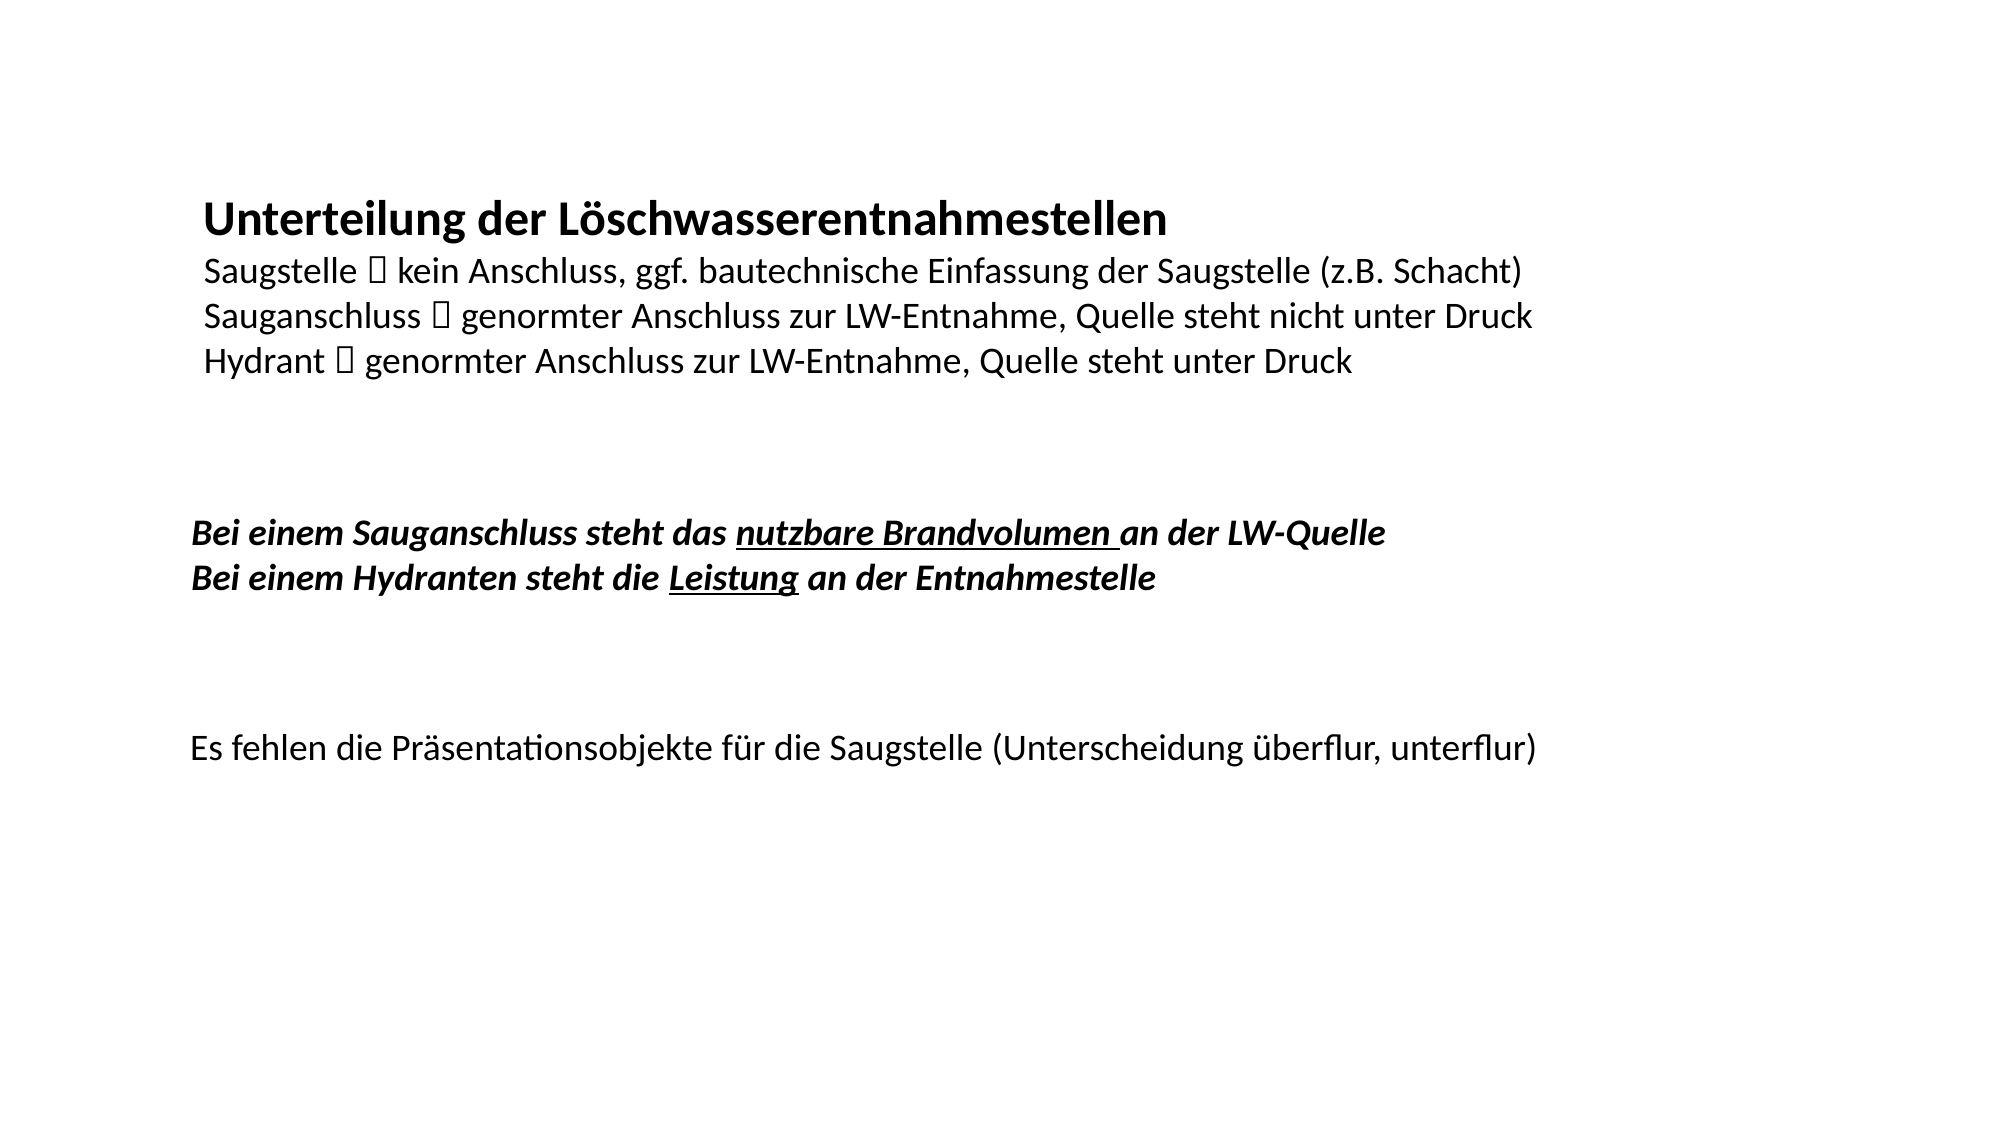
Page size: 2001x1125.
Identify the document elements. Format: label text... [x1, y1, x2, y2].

text_box Unterteilung der Löschwasserentnahmestellen Saugstelle  kein Anschluss, ggf. bautechnische Einfassung der Saugstelle (z.B. Schacht) Sauganschluss  genormter Anschluss zur LW-Entnahme, Quelle steht nicht unter Druck Hydrant  genormter Anschluss zur LW-Entnahme, Quelle steht unter Druck [189, 178, 1550, 389]
text_box Es fehlen die Präsentationsobjekte für die Saugstelle (Unterscheidung überflur, unterflur) [175, 715, 1554, 776]
text_box Bei einem Sauganschluss steht das nutzbare Brandvolumen an der LW-Quelle Bei einem Hydranten steht die Leistung an der Entnahmestelle [176, 500, 1402, 605]
